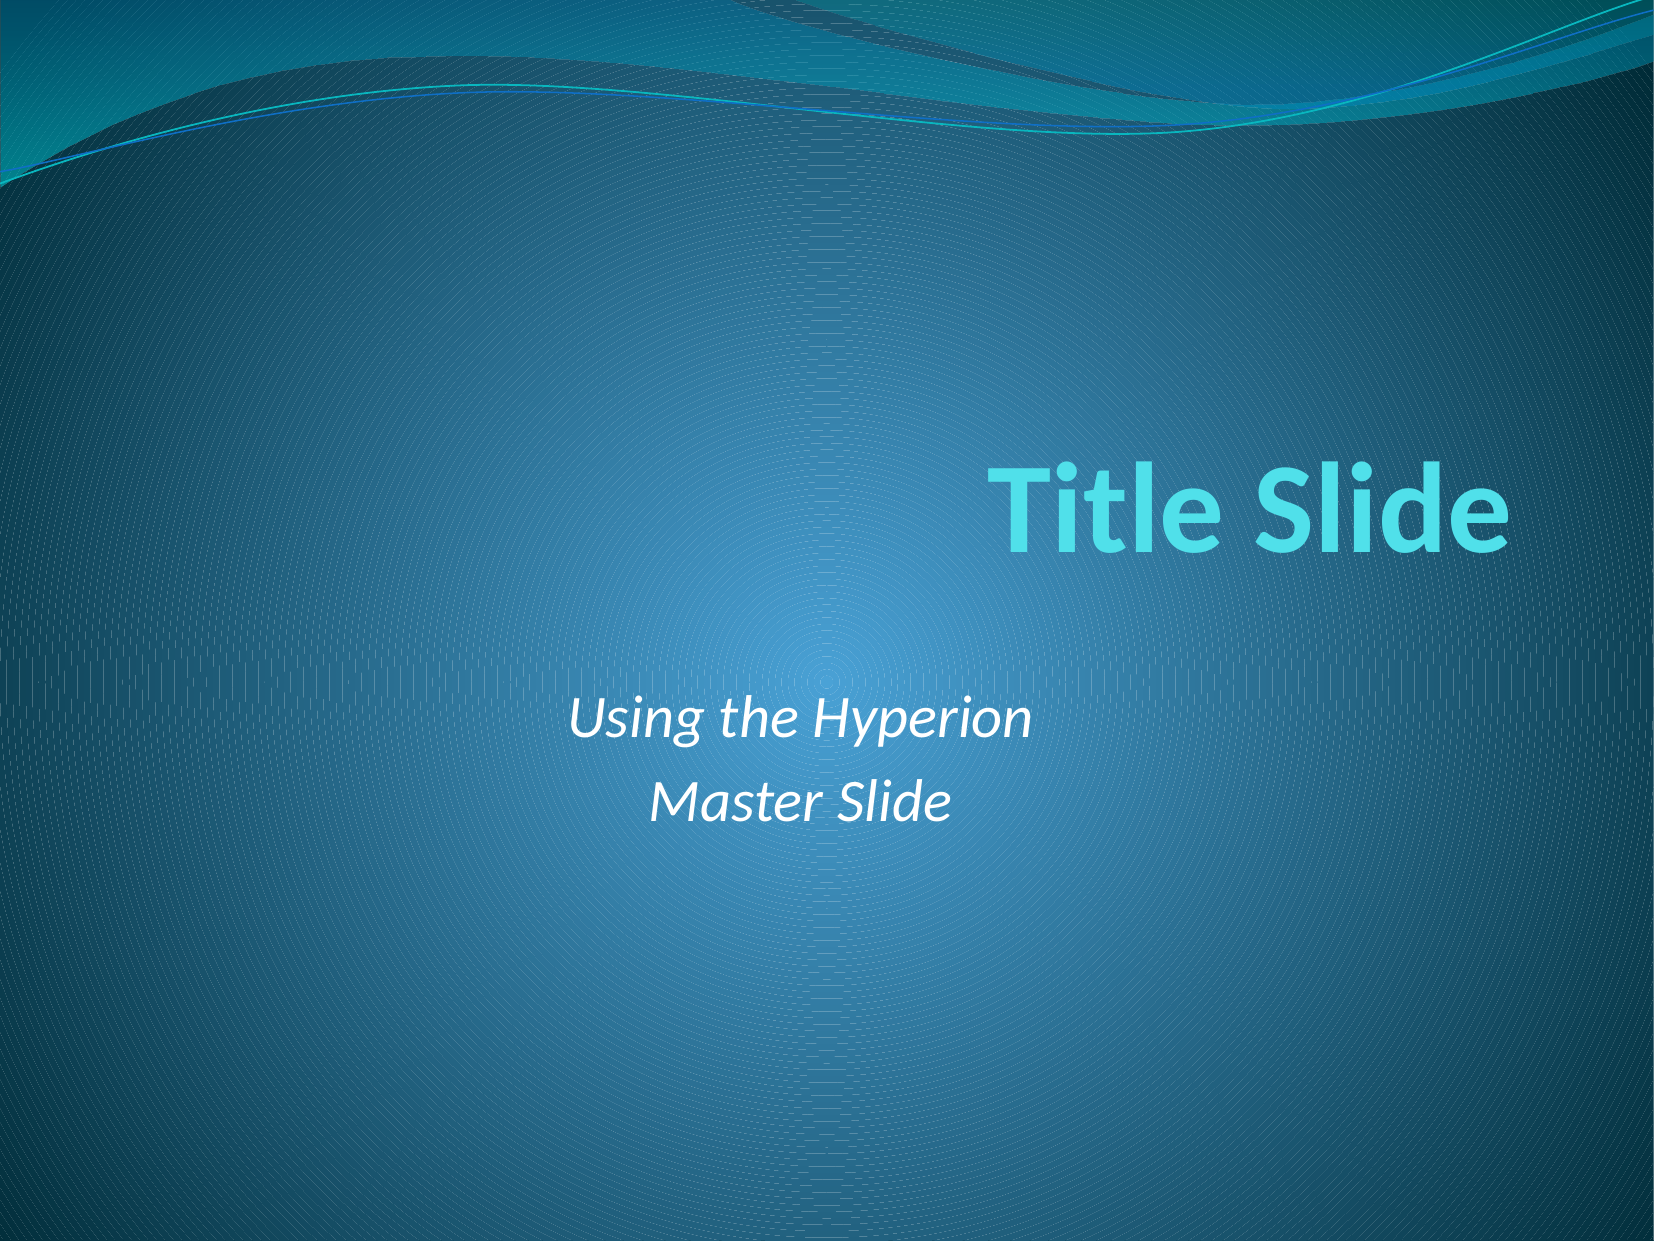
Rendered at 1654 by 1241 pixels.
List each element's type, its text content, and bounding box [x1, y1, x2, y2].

subtitle Using the Hyperion Master Slide [96, 583, 1517, 901]
title Title Slide [96, 248, 1517, 579]
